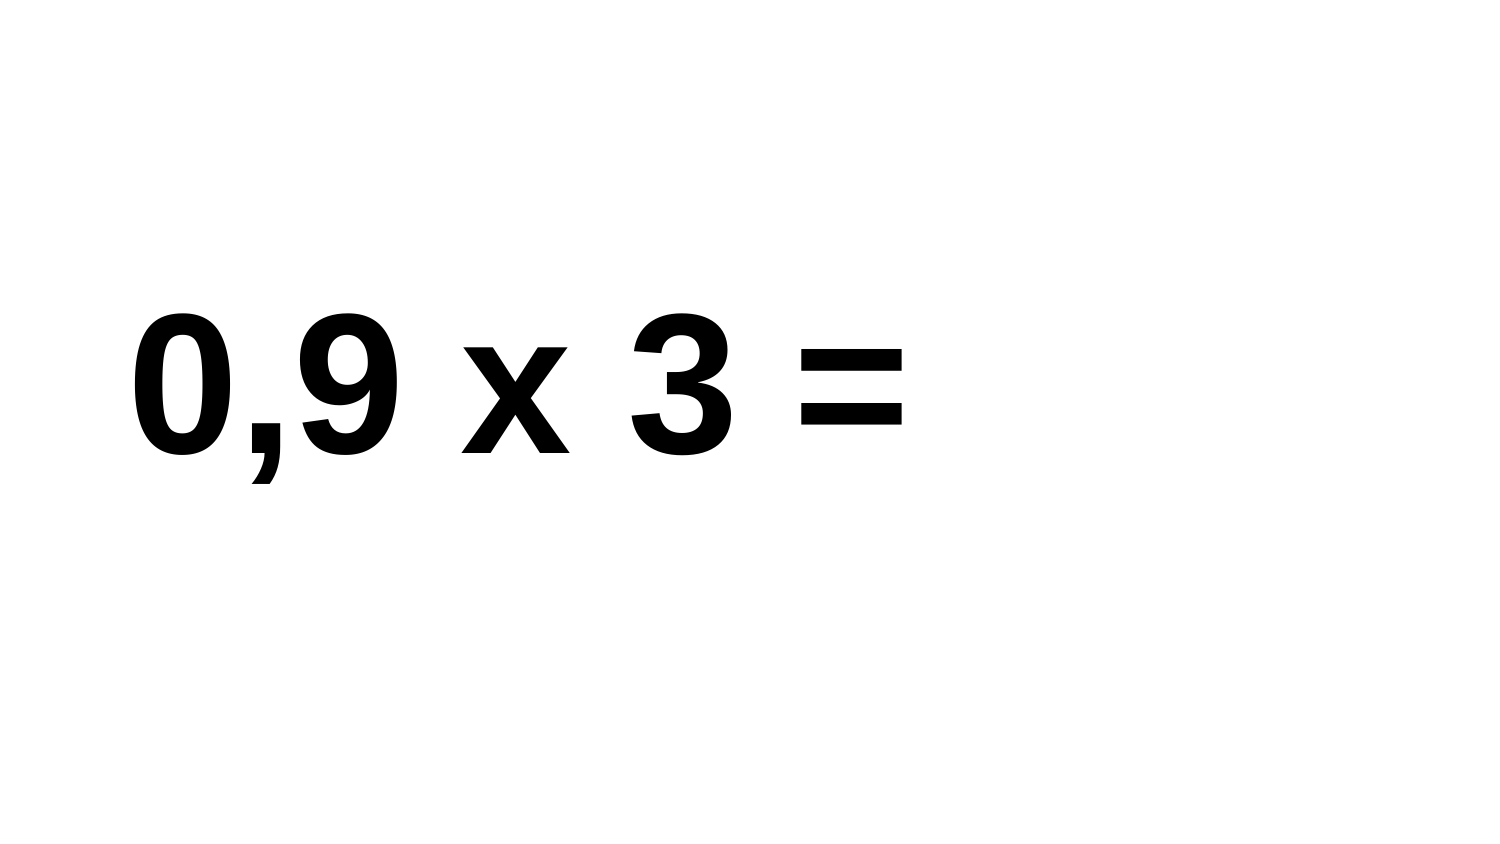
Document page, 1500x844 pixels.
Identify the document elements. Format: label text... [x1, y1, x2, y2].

text_box 0,9 x 3 = [112, 318, 1388, 509]
